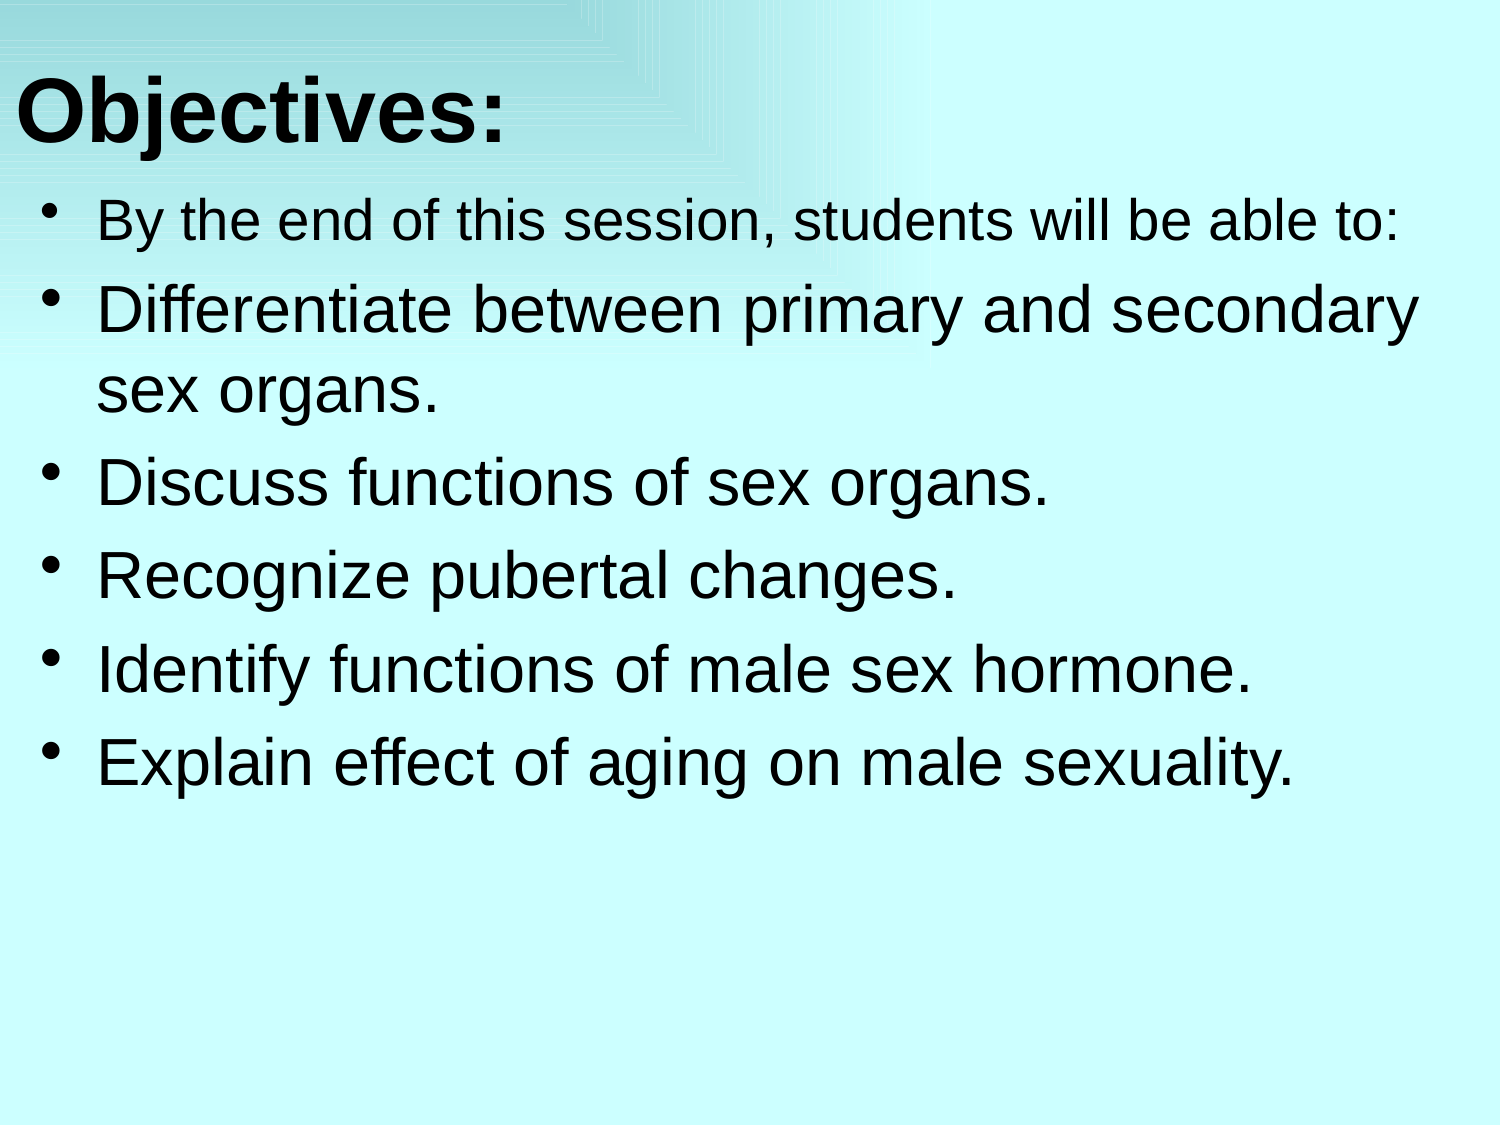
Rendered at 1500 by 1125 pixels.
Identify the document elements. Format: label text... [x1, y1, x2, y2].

list By the end of this session, students will be able to: Differentiate between primary and secondary sex organs. Discuss functions of sex organs. Recognize pubertal changes. Identify functions of male sex hormone. Explain effect of aging on male sexuality. [24, 174, 1463, 963]
title Objectives: [0, 12, 1500, 201]
